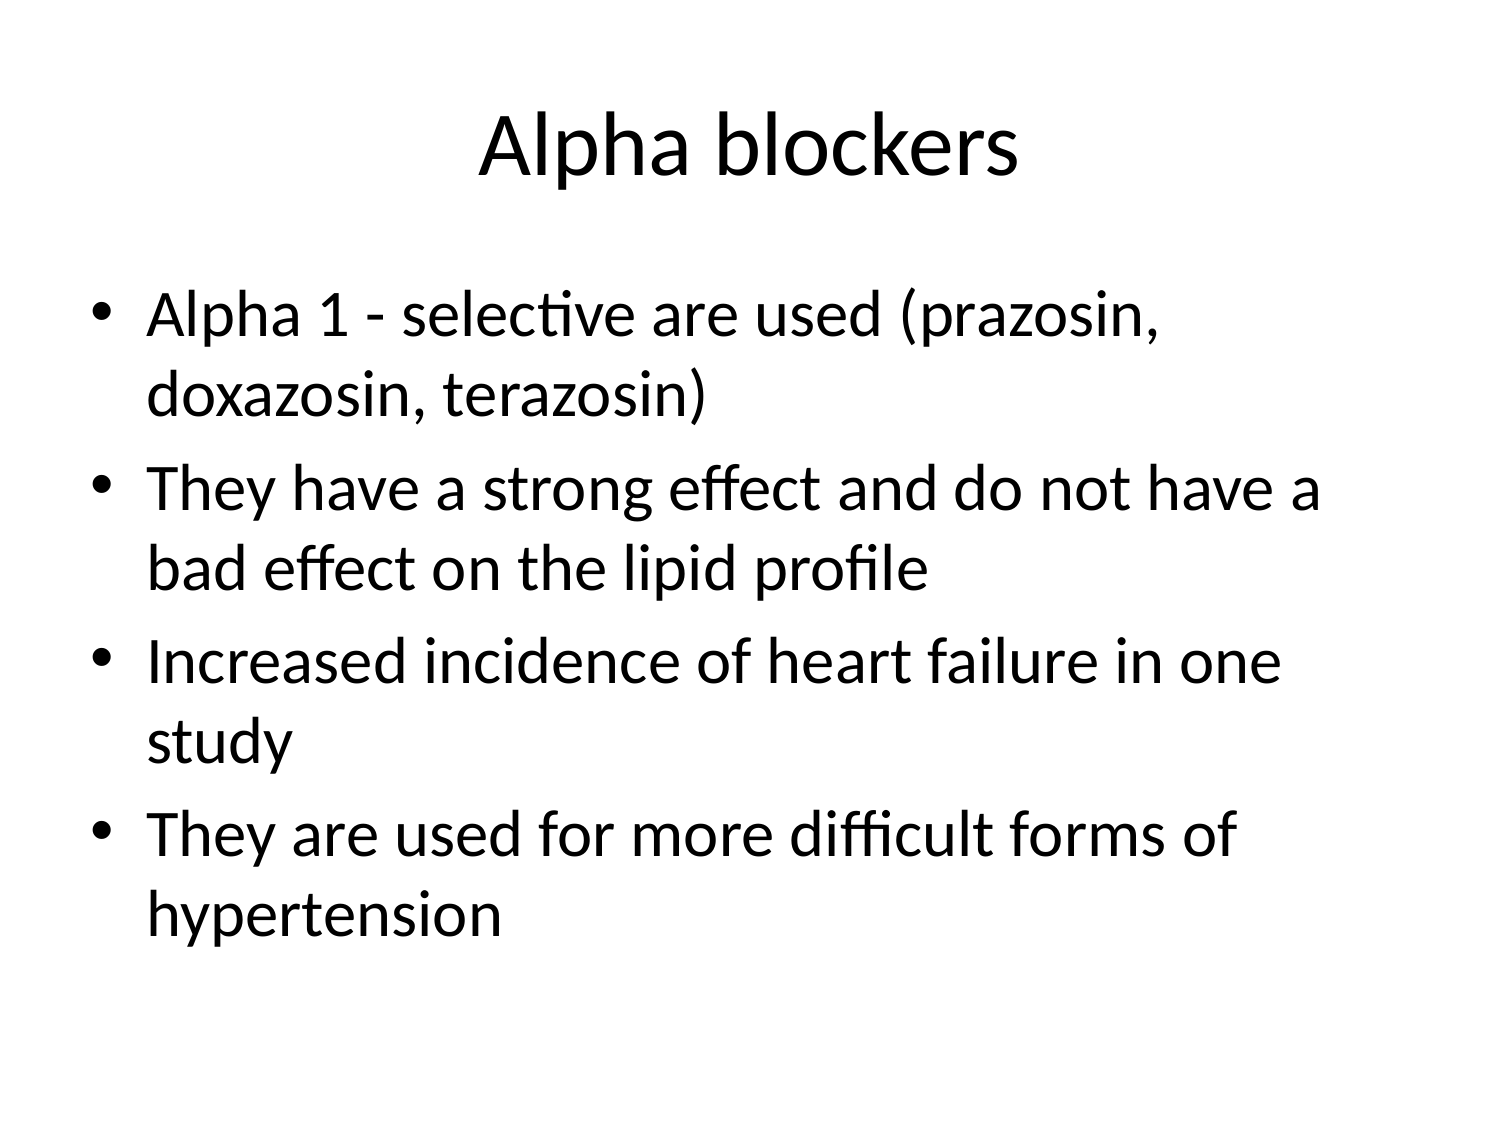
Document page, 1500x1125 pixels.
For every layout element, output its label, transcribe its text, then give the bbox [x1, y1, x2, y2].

list Alpha 1 - selective are used (prazosin, doxazosin, terazosin) They have a strong effect and do not have a bad effect on the lipid profile Increased incidence of heart failure in one study They are used for more difficult forms of hypertension [75, 262, 1425, 1005]
title Alpha blockers [75, 45, 1425, 233]
